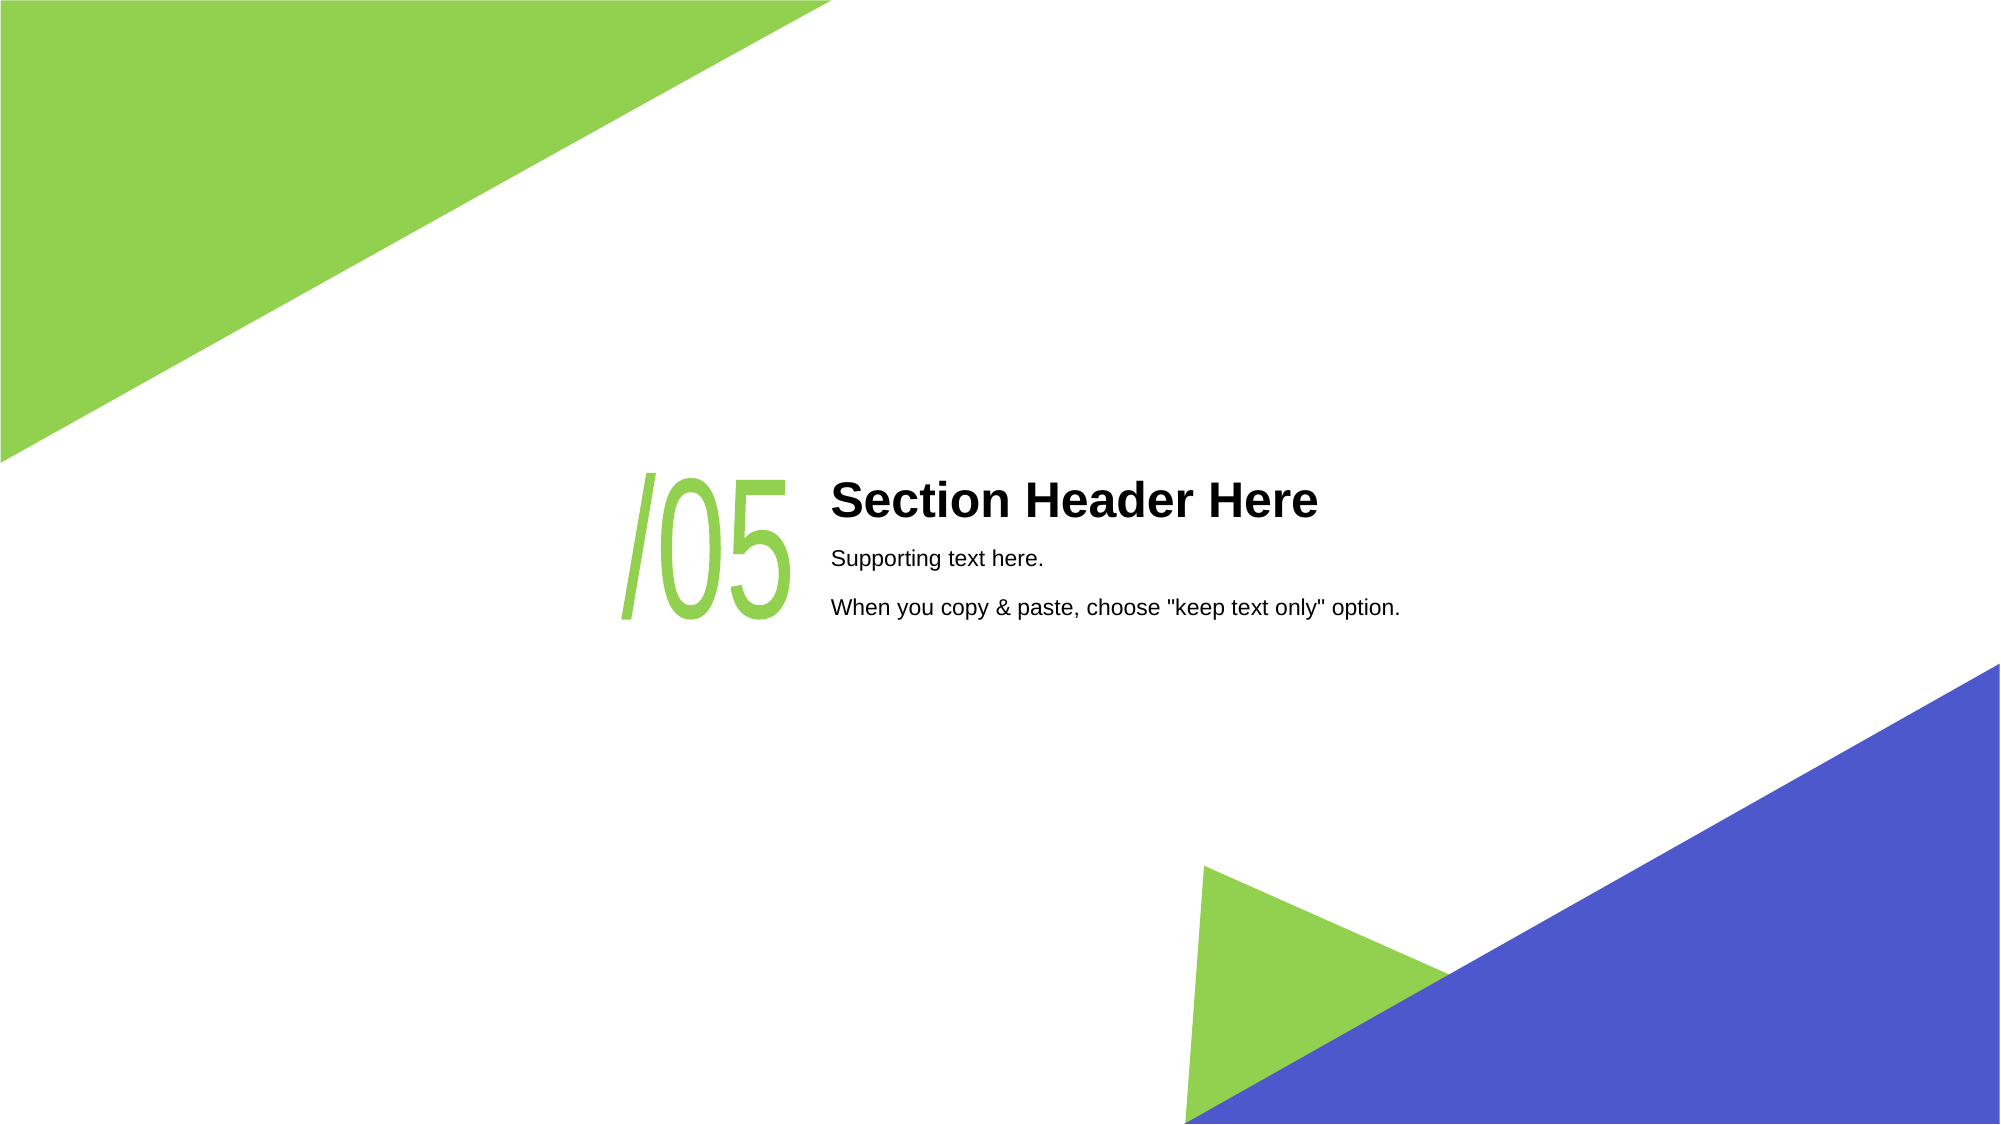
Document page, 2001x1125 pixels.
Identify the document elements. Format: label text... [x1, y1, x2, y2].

list Supporting text here. When you copy & paste, choose "keep text only" option. [815, 536, 1705, 703]
title Section Header Here [815, 389, 1705, 536]
